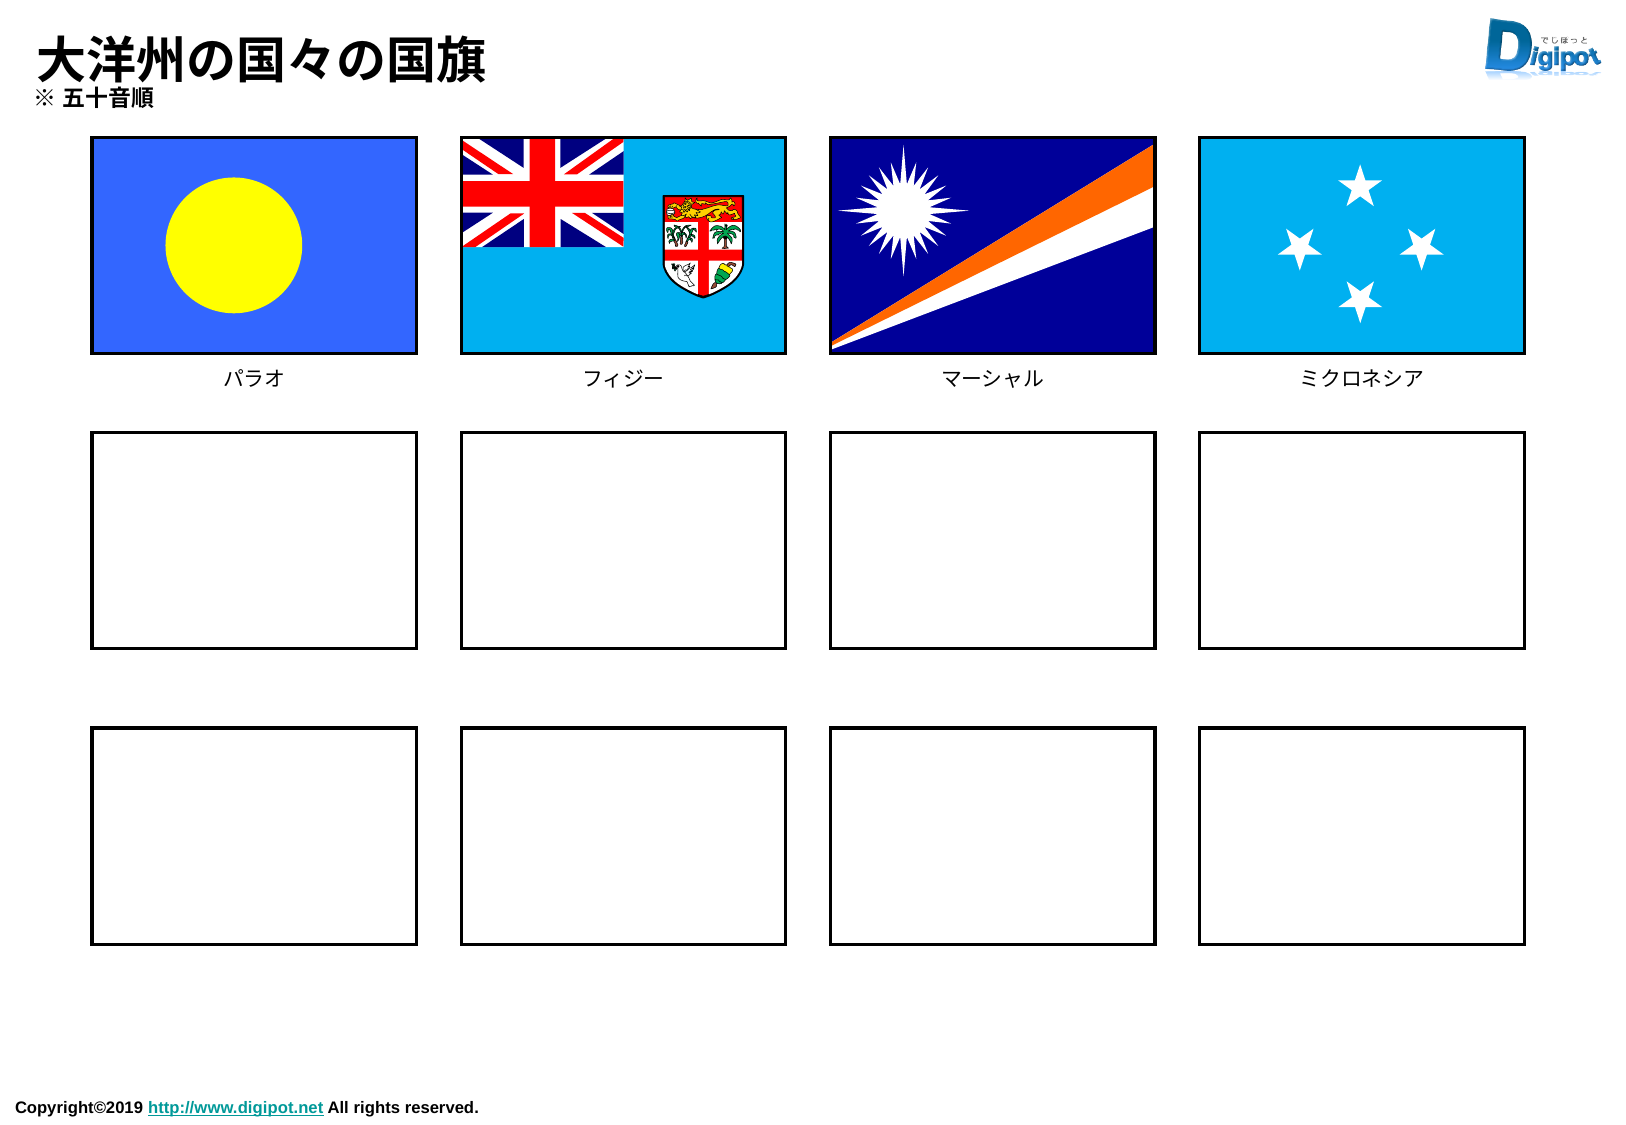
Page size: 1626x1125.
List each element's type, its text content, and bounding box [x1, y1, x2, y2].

title 大洋州の国々の国旗 [21, 19, 881, 98]
text_box マーシャル [830, 358, 1156, 399]
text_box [91, 137, 417, 354]
text_box [1199, 728, 1525, 945]
text_box ※五十音順 [19, 76, 169, 119]
text_box [461, 728, 786, 945]
text_box [91, 728, 417, 945]
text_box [460, 137, 787, 355]
text_box パラオ [91, 358, 417, 399]
text_box ミクロネシア [1199, 358, 1525, 399]
text_box [91, 432, 417, 649]
text_box [461, 432, 786, 649]
picture [1485, 18, 1602, 82]
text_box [1199, 136, 1525, 354]
text_box [1199, 432, 1525, 649]
text_box フィジー [461, 358, 786, 399]
text_box [830, 728, 1156, 945]
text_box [830, 137, 1157, 355]
text_box [830, 432, 1156, 649]
